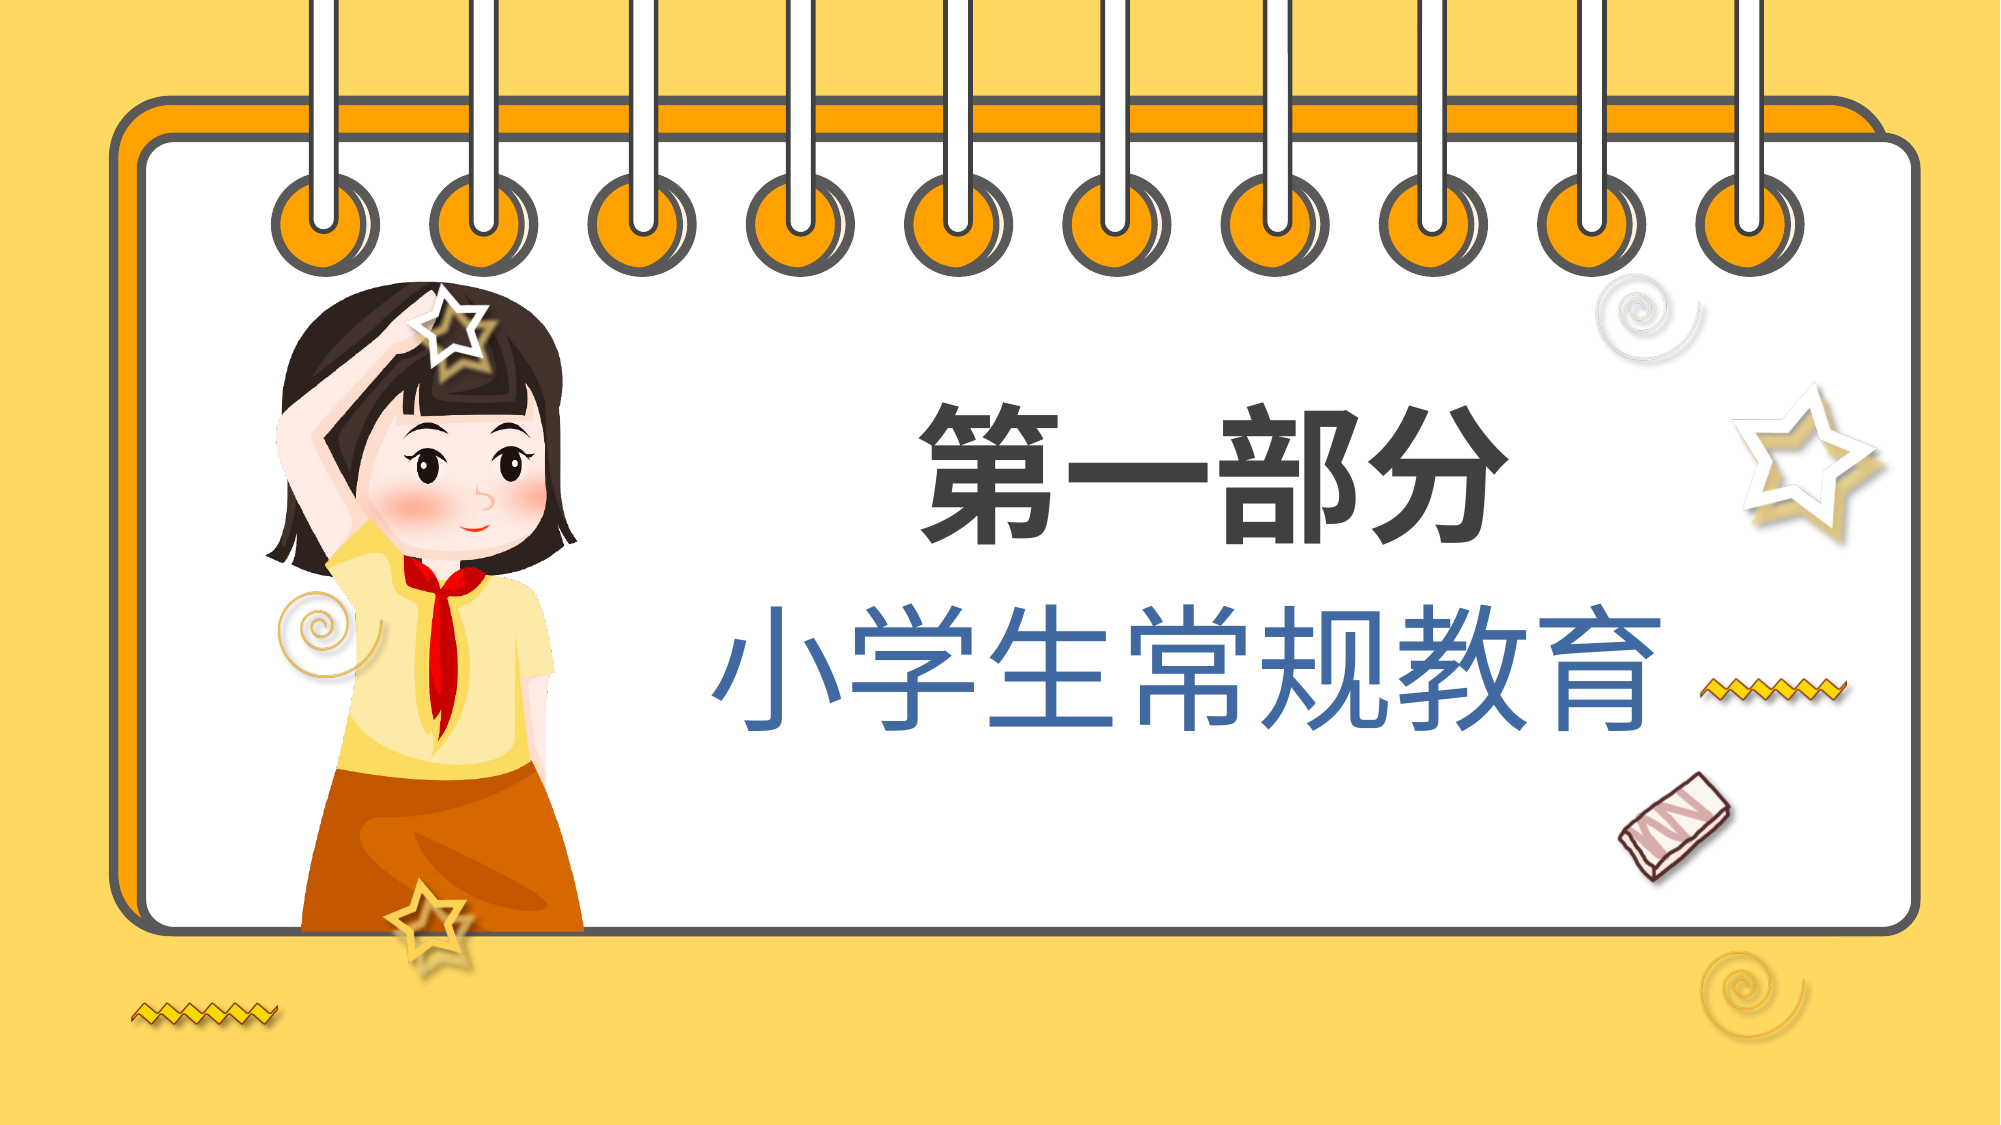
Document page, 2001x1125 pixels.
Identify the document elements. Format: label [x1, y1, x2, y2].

picture [30, 214, 2001, 1125]
text_box [113, 0, 1916, 234]
